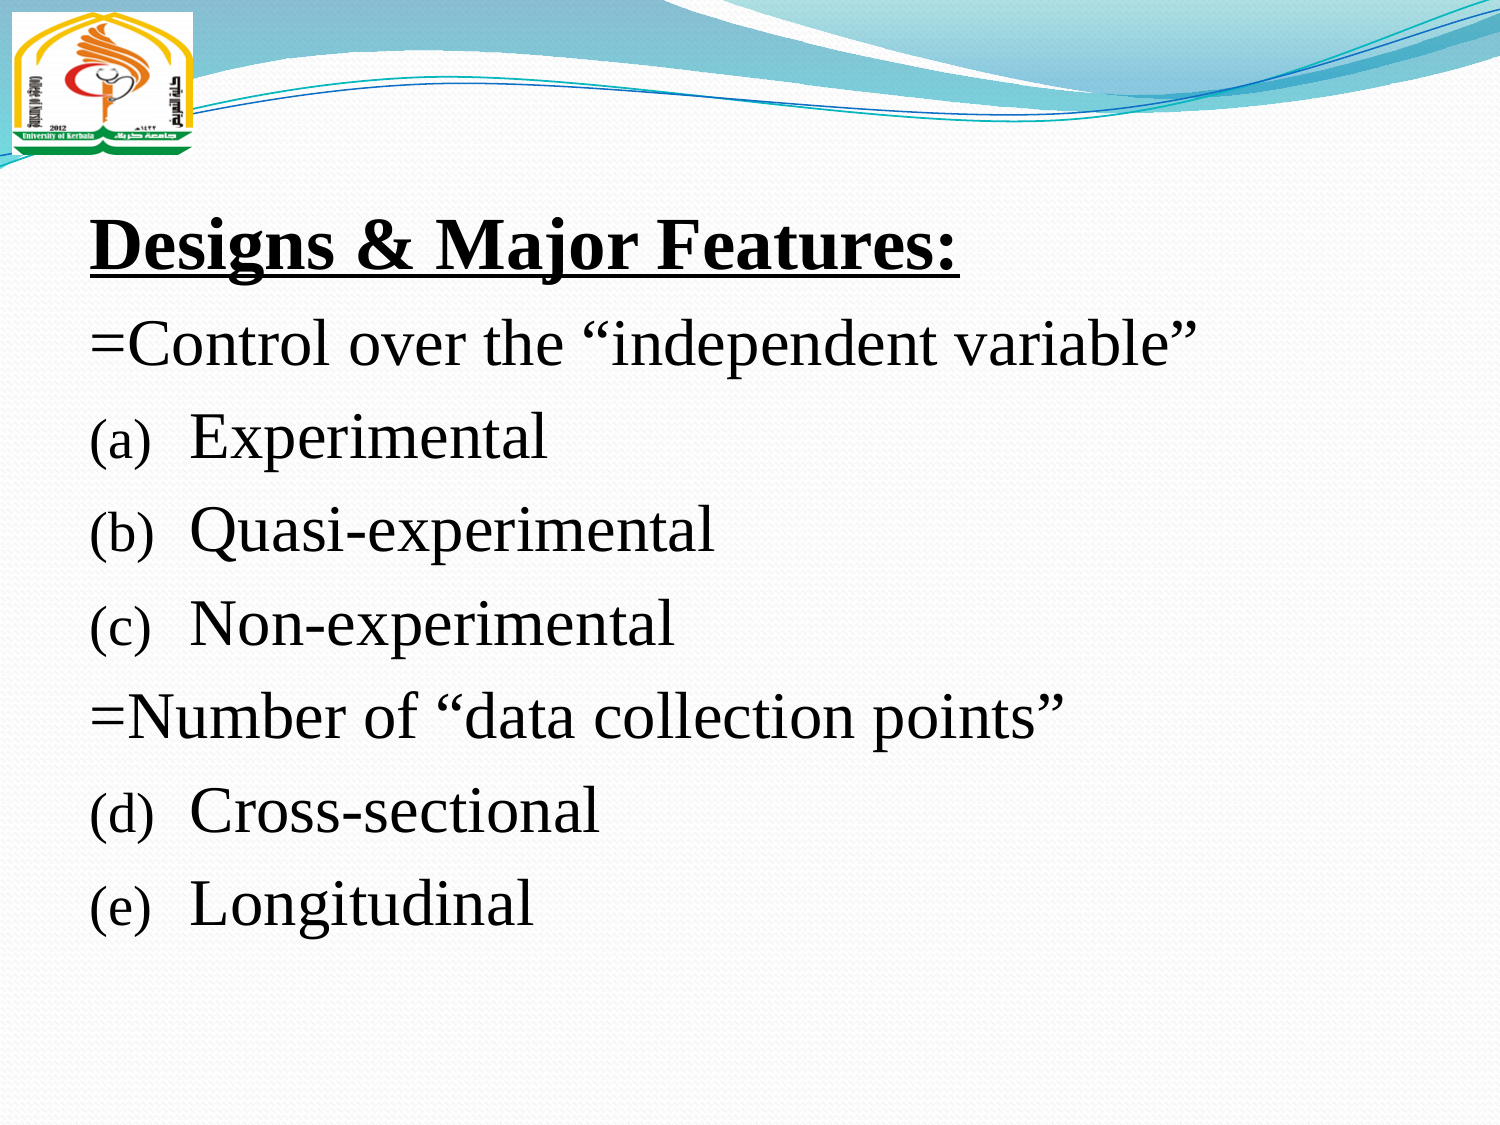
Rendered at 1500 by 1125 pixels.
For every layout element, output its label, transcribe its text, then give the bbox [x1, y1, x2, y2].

list Designs & Major Features: =Control over the “independent variable” Experimental Quasi-experimental Non-experimental =Number of “data collection points” Cross-sectional Longitudinal [75, 187, 1425, 1100]
picture [12, 12, 193, 155]
